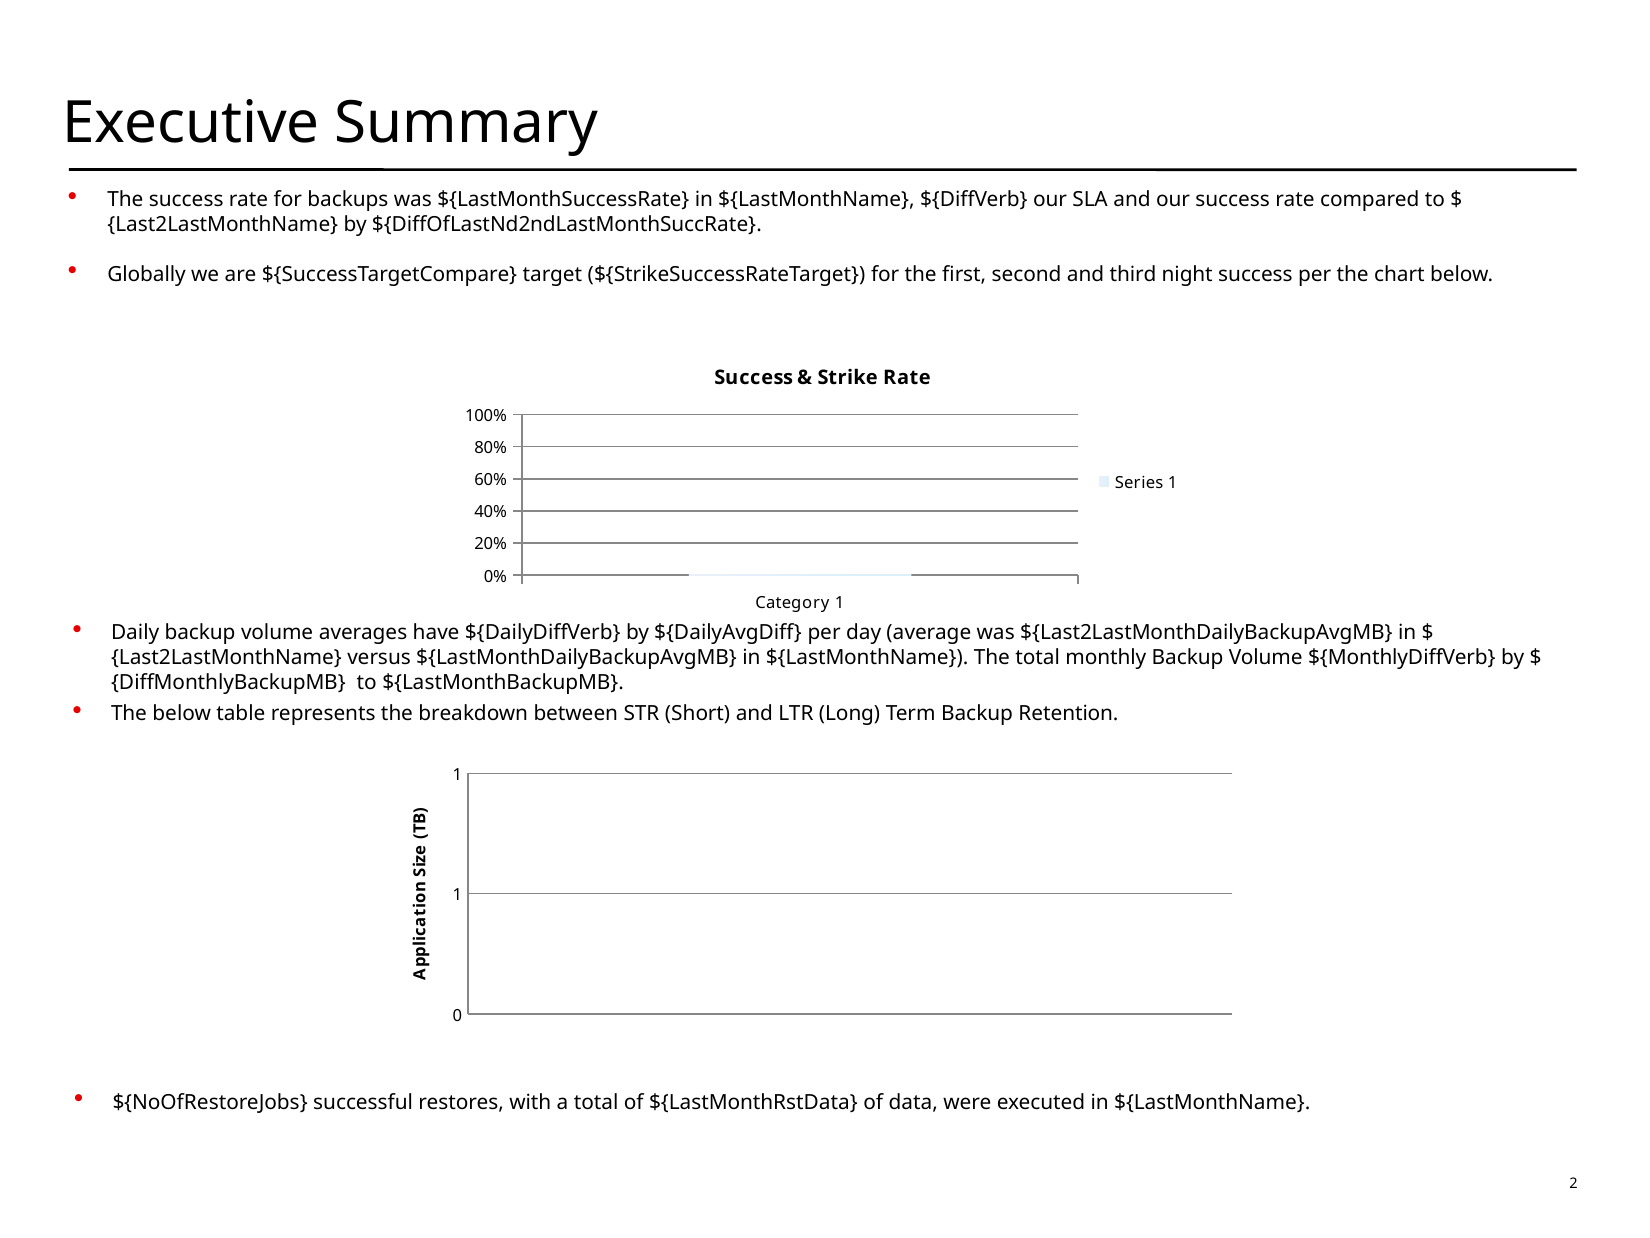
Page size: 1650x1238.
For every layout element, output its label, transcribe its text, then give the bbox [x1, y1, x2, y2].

title Executive Summary [62, 0, 1469, 155]
chart [449, 343, 1197, 619]
text_box 1 [1509, 1131, 1578, 1194]
text_box Daily backup volume averages have ${DailyDiffVerb} by ${DailyAvgDiff} per day (average was ${Last2LastMonthDailyBackupAvgMB} in ${Last2LastMonthName} versus ${LastMonthDailyBackupAvgMB} in ${LastMonthName}). The total monthly Backup Volume ${MonthlyDiffVerb} by ${DiffMonthlyBackupMB} to ${LastMonthBackupMB}. The below table represents the breakdown between STR (Short) and LTR (Long) Term Backup Retention. [73, 618, 1576, 725]
chart [374, 755, 1251, 1032]
list The success rate for backups was ${LastMonthSuccessRate} in ${LastMonthName}, ${DiffVerb} our SLA and our success rate compared to ${Last2LastMonthName} by ${DiffOfLastNd2ndLastMonthSuccRate}. Globally we are ${SuccessTargetCompare} target (${StrikeSuccessRateTarget}) for the first, second and third night success per the chart below. [68, 185, 1601, 890]
text_box ${NoOfRestoreJobs} successful restores, with a total of ${LastMonthRstData} of data, were executed in ${LastMonthName}. [75, 1088, 1578, 1114]
